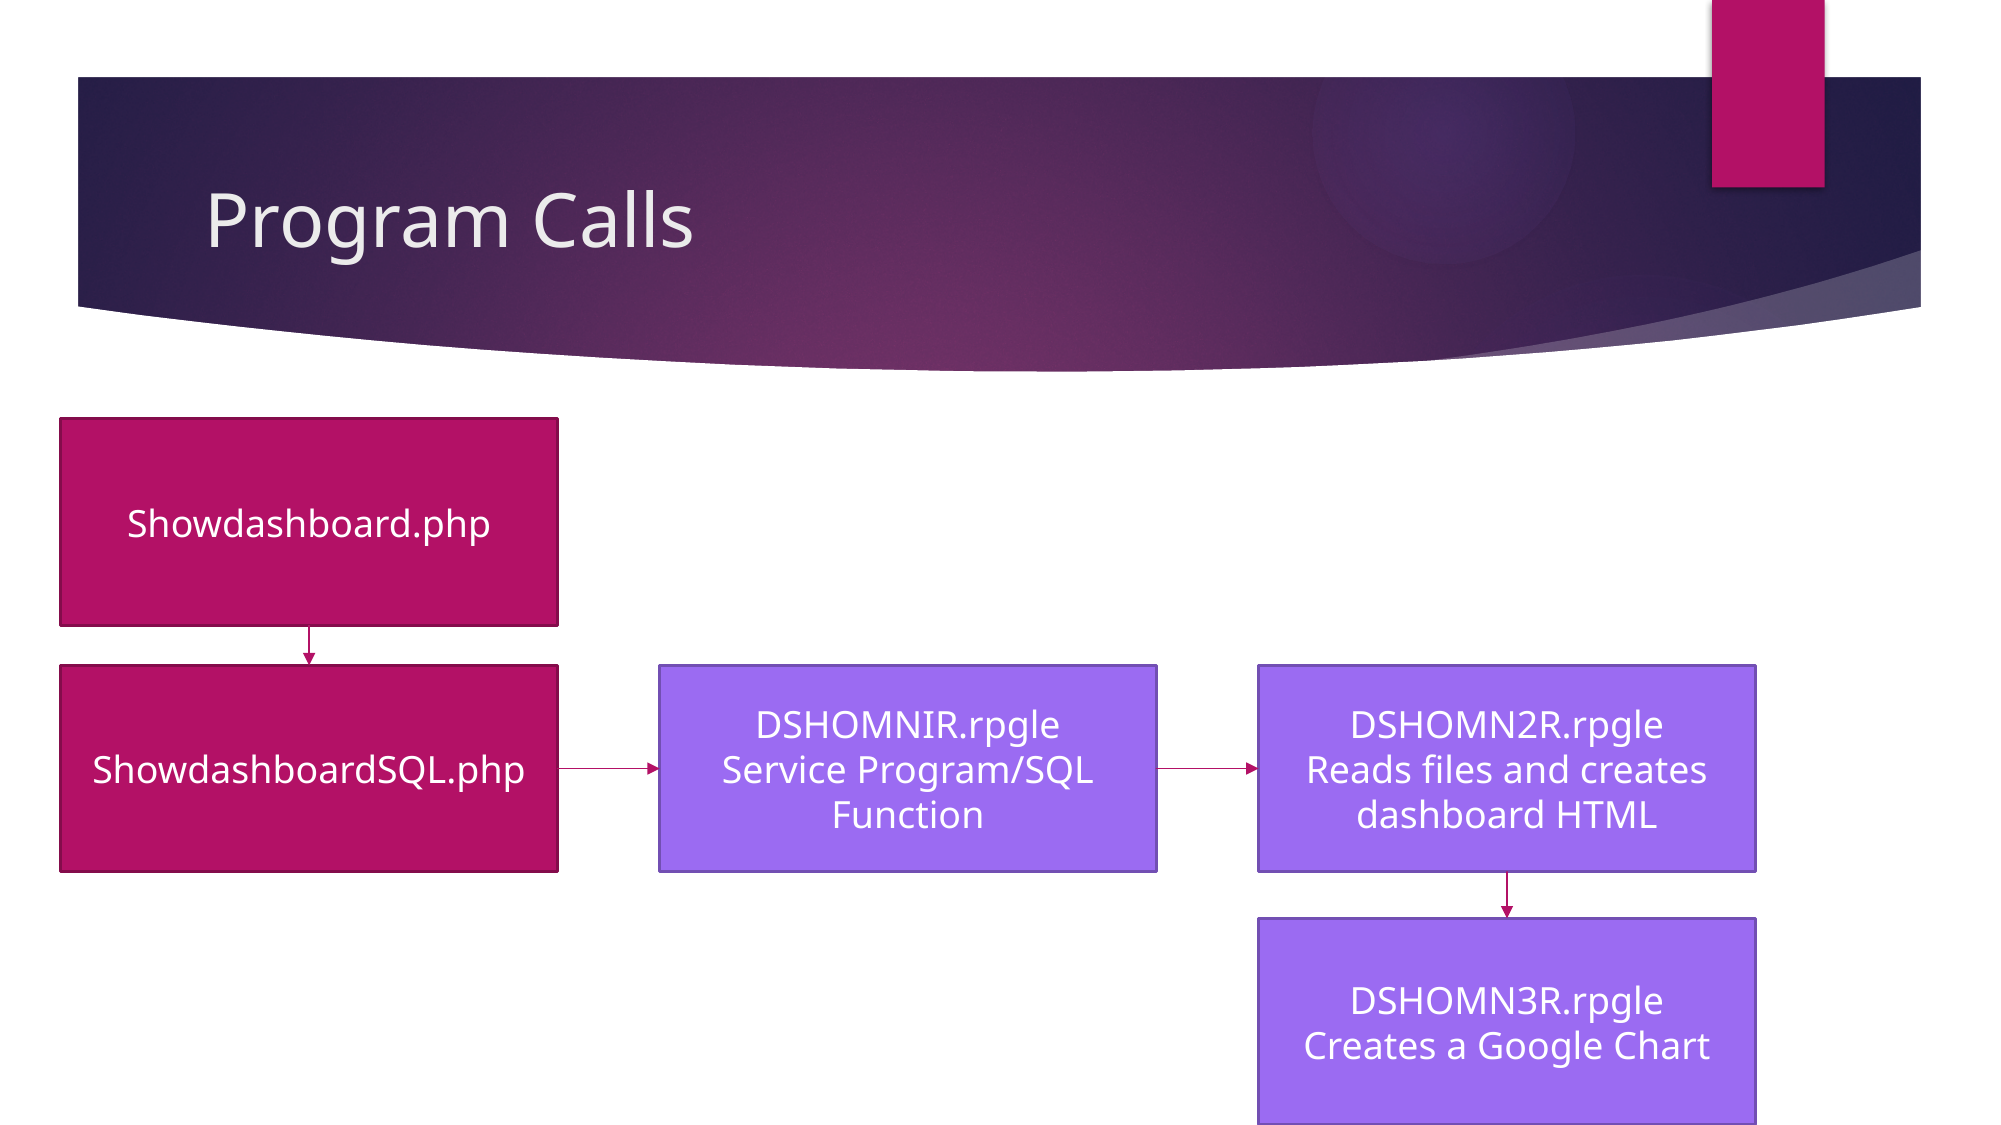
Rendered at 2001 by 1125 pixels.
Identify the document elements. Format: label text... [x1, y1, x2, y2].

text_box Showdashboard.php [59, 417, 559, 627]
text_box DSHOMNIR.rpgle Service Program/SQL Function [658, 664, 1158, 873]
text_box DSHOMN3R.rpgle Creates a Google Chart [1257, 917, 1757, 1125]
title Program Calls [189, 159, 1627, 276]
text_box ShowdashboardSQL.php [59, 664, 559, 873]
text_box DSHOMN2R.rpgle Reads files and creates dashboard HTML [1257, 664, 1757, 873]
